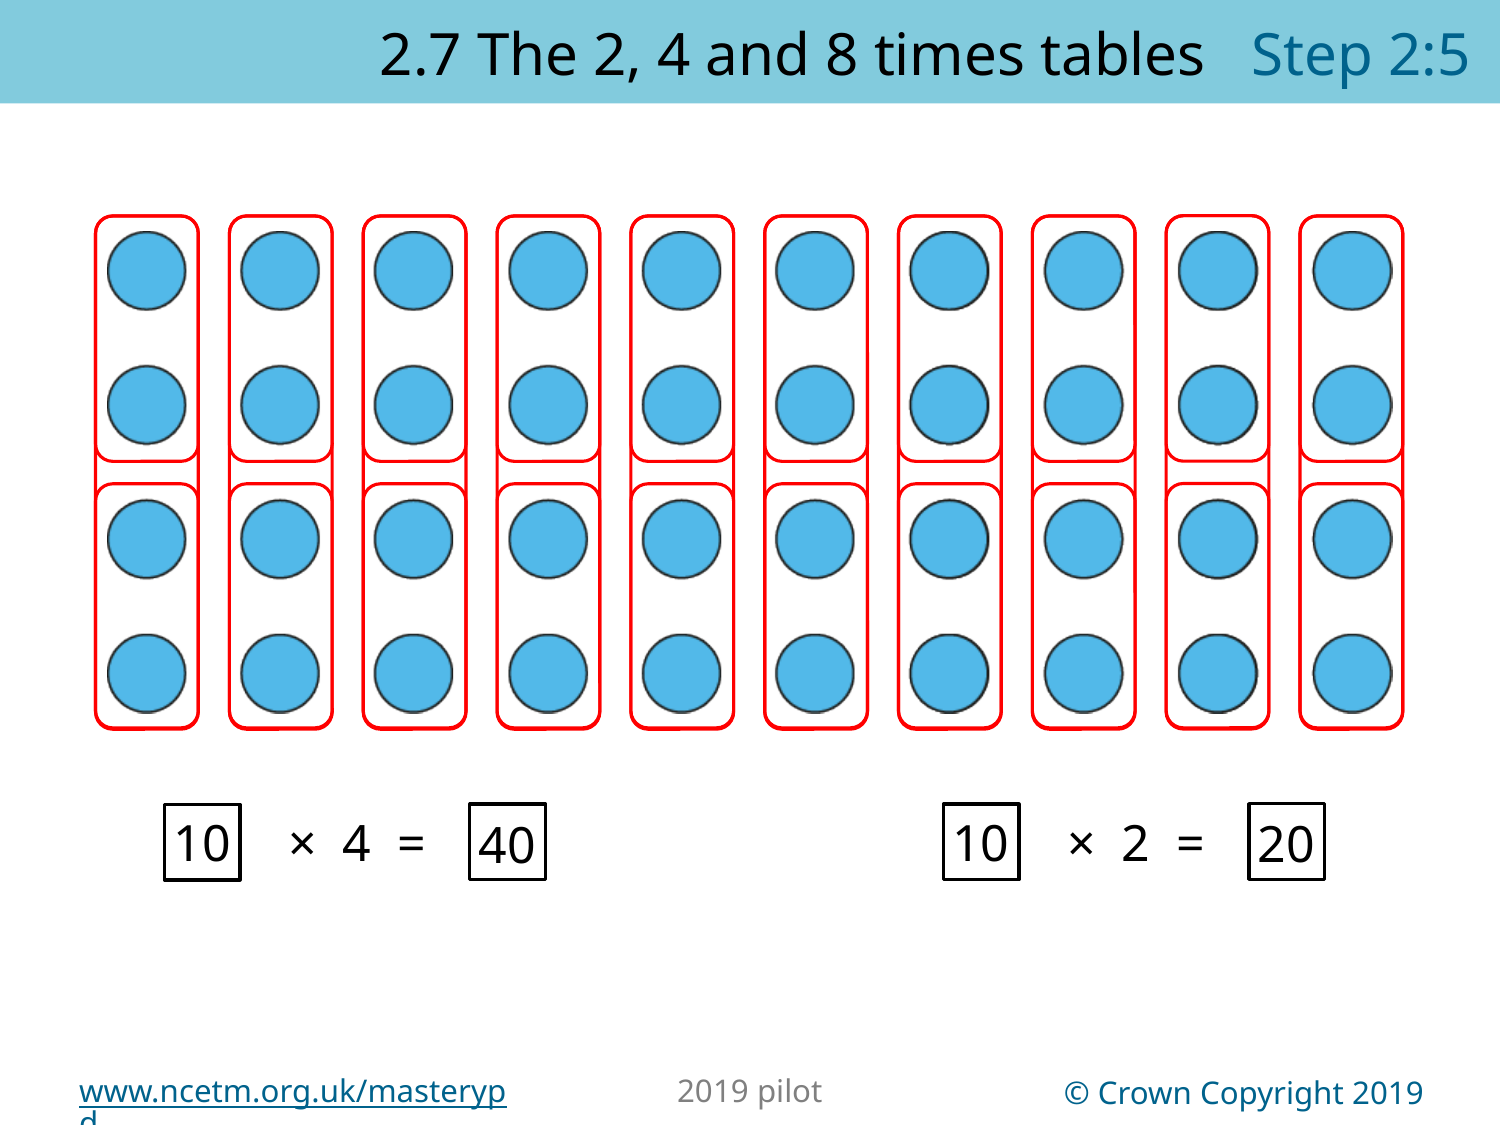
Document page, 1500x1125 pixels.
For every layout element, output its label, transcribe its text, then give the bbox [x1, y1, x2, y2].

picture [106, 231, 1394, 714]
text_box [1034, 721, 1133, 730]
text_box [95, 448, 101, 497]
text_box [365, 721, 464, 730]
text_box [767, 721, 865, 730]
text_box [229, 215, 332, 230]
text_box [1399, 450, 1403, 496]
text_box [158, 803, 1330, 882]
text_box [633, 721, 732, 730]
text_box [901, 721, 999, 730]
text_box [499, 721, 598, 730]
text_box [1166, 215, 1269, 230]
text_box [1302, 490, 1403, 730]
text_box [231, 721, 330, 730]
text_box [497, 215, 600, 230]
text_box [631, 215, 734, 230]
text_box [1300, 215, 1403, 455]
text_box [1168, 721, 1267, 730]
text_box [1032, 215, 1135, 230]
text_box [898, 215, 1001, 230]
list 2.7 The 2, 4 and 8 times tables Step 2:5 [0, 0, 1500, 104]
text_box [95, 215, 198, 457]
text_box [765, 215, 868, 230]
text_box [363, 215, 466, 230]
text_box [95, 488, 196, 730]
